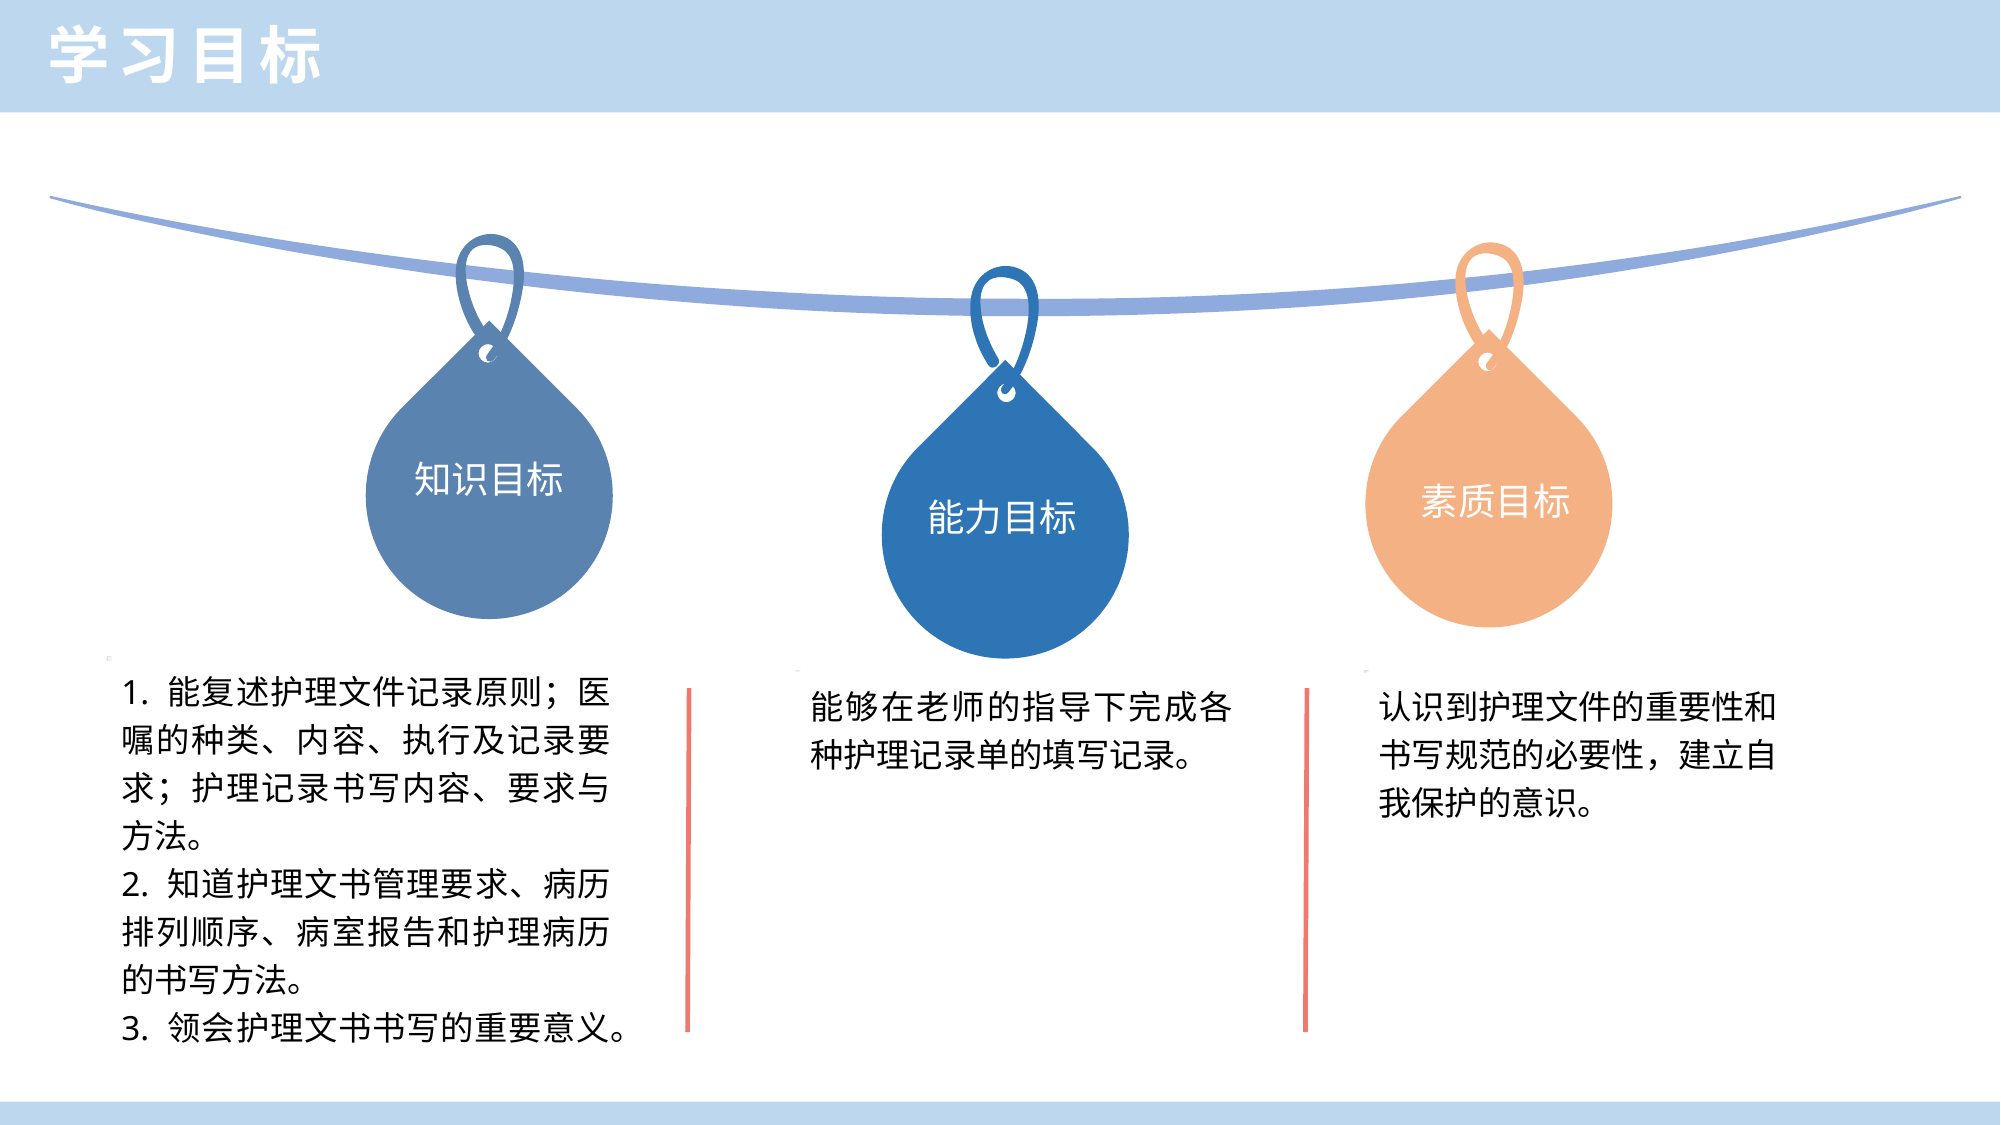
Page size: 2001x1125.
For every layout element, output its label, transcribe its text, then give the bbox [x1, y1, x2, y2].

text_box [49, 195, 353, 262]
text_box 1. 能复述护理文件记录原则；医嘱的种类、内容、执行及记录要求；护理记录书写内容、要求与方法。 2. 知道护理文书管理要求、病历排列顺序、病室报告和护理病历的书写方法。 3. 领会护理文书书写的重要意义。 [106, 656, 627, 1055]
text_box [1141, 287, 1353, 315]
text_box [1625, 195, 1962, 271]
text_box 学习目标 [35, 9, 334, 97]
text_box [353, 228, 625, 632]
text_box [625, 281, 869, 314]
text_box 能够在老师的指导下完成各种护理记录单的填写记录。 [795, 670, 1249, 782]
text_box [1353, 236, 1625, 640]
text_box 认识到护理文件的重要性和书写规范的必要性，建立自我保护的意识。 [1363, 670, 1794, 830]
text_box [869, 260, 1141, 671]
